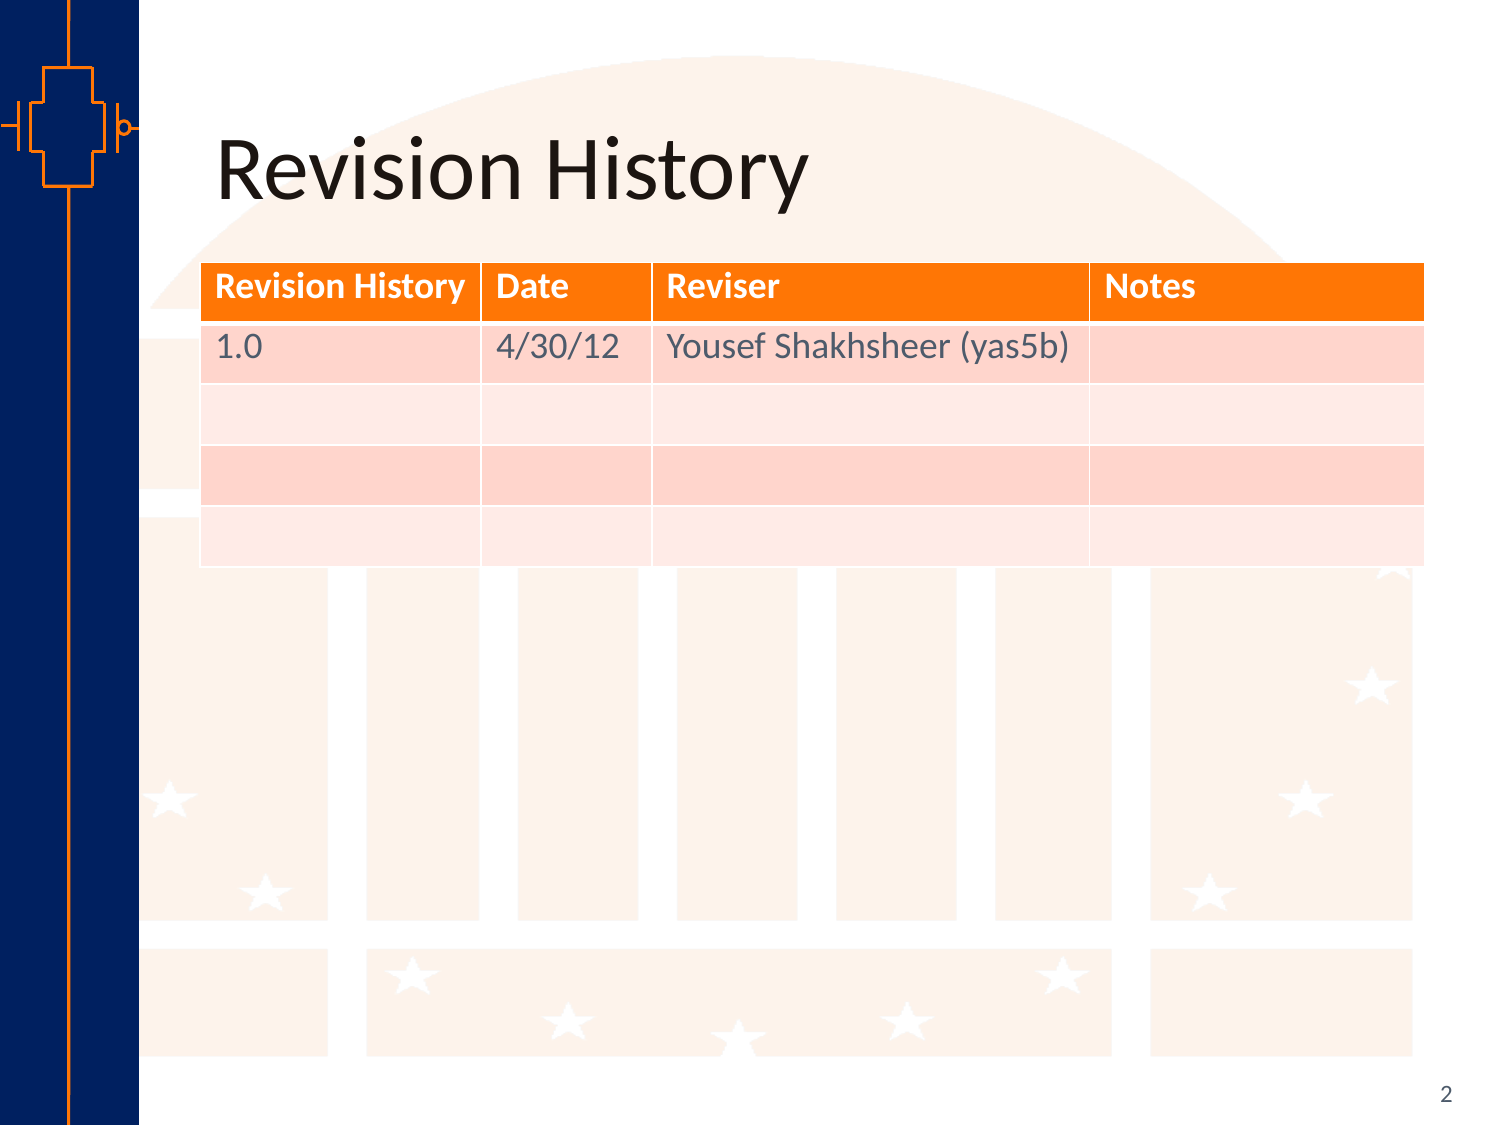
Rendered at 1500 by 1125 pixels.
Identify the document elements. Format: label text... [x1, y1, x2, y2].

table_cell [482, 385, 651, 444]
table_cell [201, 385, 480, 444]
table_header Reviser [653, 263, 1089, 321]
table_cell Yousef Shakhsheer (yas5b) [653, 326, 1089, 383]
slide_number 2 [1425, 1062, 1488, 1123]
table_cell [653, 446, 1089, 505]
table_cell [653, 385, 1089, 444]
table_cell 1.0 [201, 326, 480, 383]
table_cell [653, 507, 1089, 566]
table_cell [201, 507, 480, 566]
table_cell 4/30/12 [482, 326, 651, 383]
table_header Notes [1090, 263, 1424, 321]
table_cell [1090, 507, 1424, 566]
title Revision History [200, 37, 1388, 225]
table_cell [1090, 326, 1424, 383]
table_cell [482, 507, 651, 566]
table_cell [201, 446, 480, 505]
table_cell [1090, 446, 1424, 505]
table_cell [482, 446, 651, 505]
table_header Date [482, 263, 651, 321]
table_cell [1090, 385, 1424, 444]
table_header Revision History [201, 263, 480, 321]
